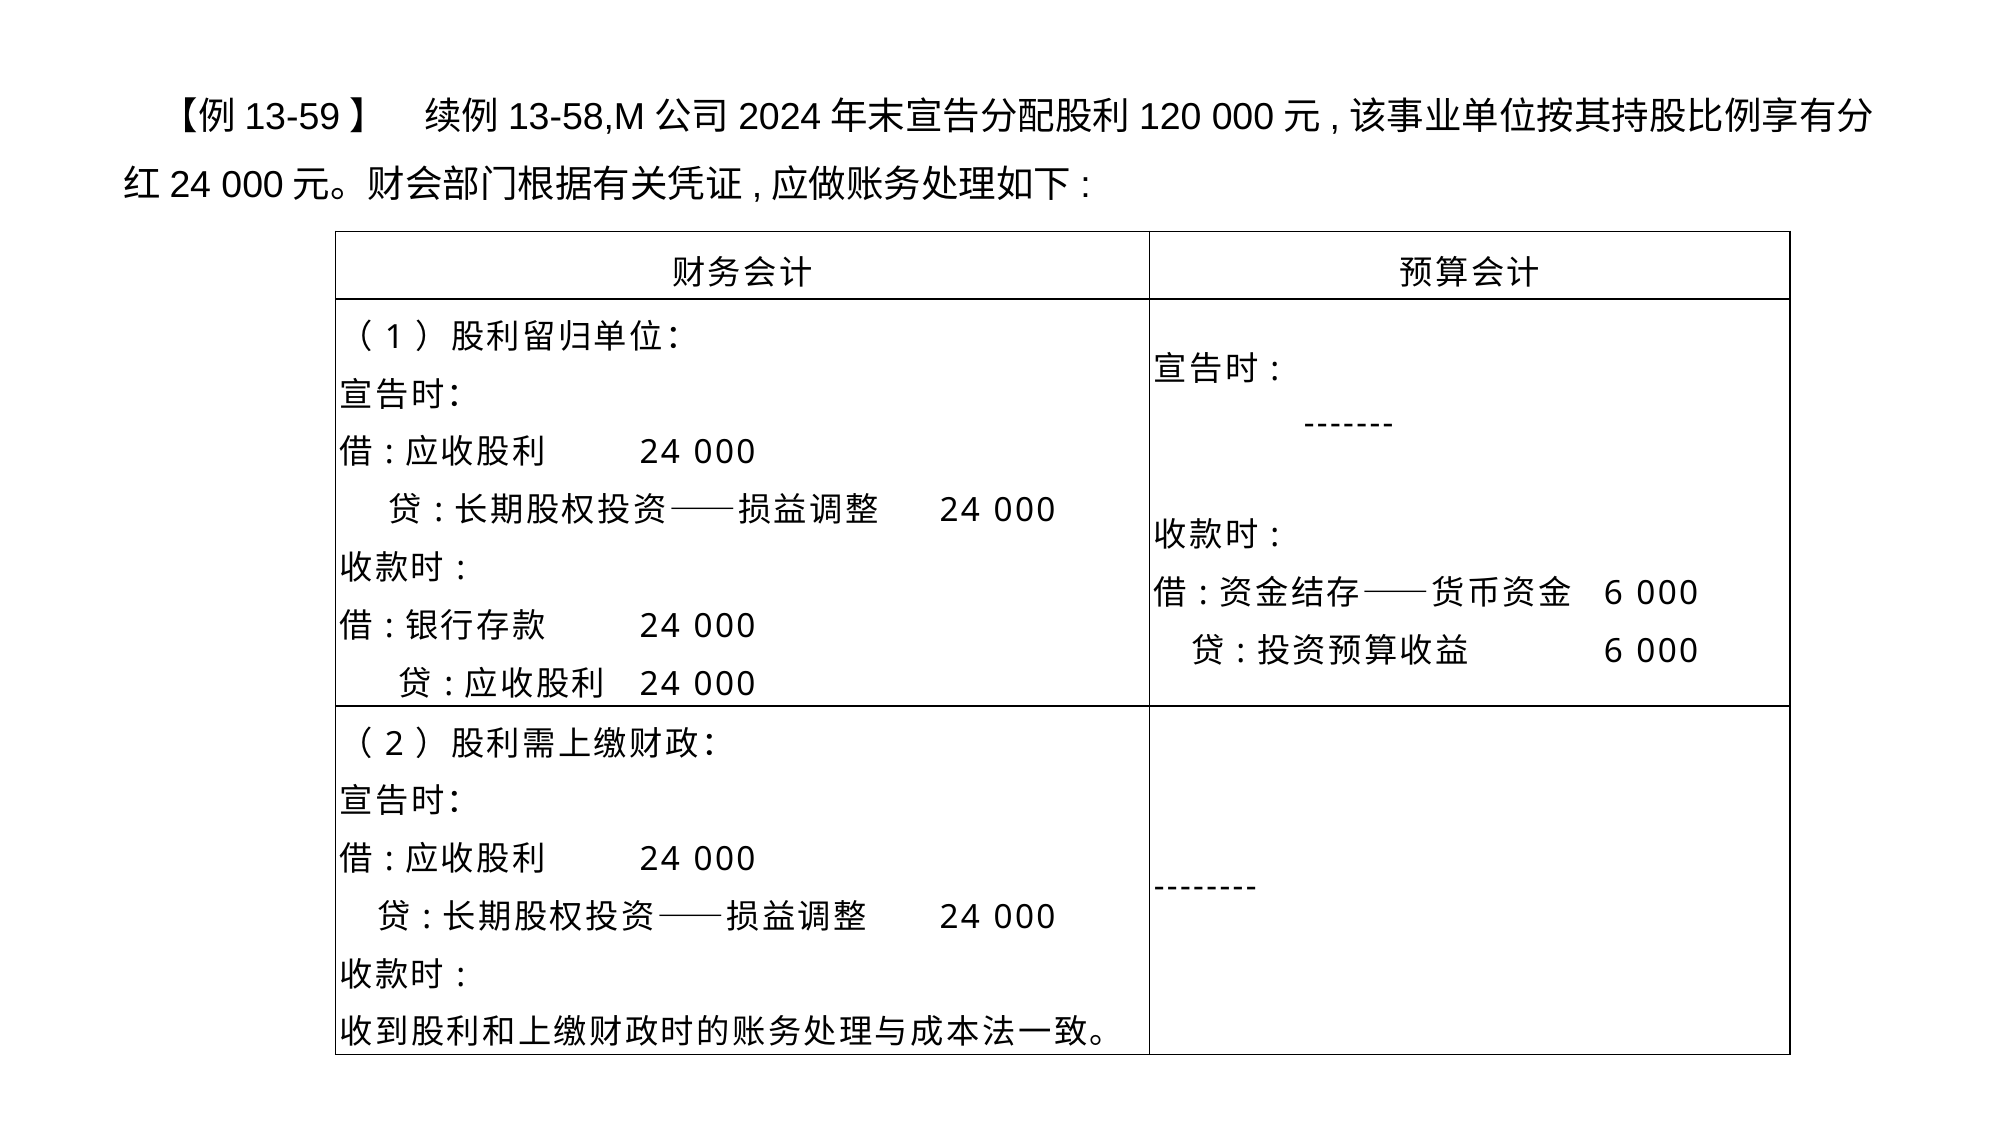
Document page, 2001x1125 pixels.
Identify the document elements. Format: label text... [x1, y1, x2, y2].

table_cell （2）股利需上缴财政： 宣告时： 借:应收股利 24 000 贷:长期股权投资——损益调整 24 000 收款时: 收到股利和上缴财政时的账务处理与成本法一致。 [336, 707, 1149, 1054]
table_cell 宣告时: ------- 收款时: 借:资金结存——货币资金 6 000 贷:投资预算收益 6 000 [1150, 300, 1789, 705]
table_cell （1）股利留归单位： 宣告时： 借:应收股利 24 000 贷:长期股权投资——损益调整 24 000 收款时: 借:银行存款 24 000 贷:应收股利 24 000 [336, 300, 1149, 705]
text_box 【例13-59】 续例13-58,M公司2024年末宣告分配股利120 000元,该事业单位按其持股比例享有分红24 000元。财会部门根据有关凭证,应做账务处理如下: [108, 62, 1914, 274]
table_header 财务会计 [336, 232, 1149, 298]
table_header 预算会计 [1150, 232, 1789, 298]
table_cell -------- [1150, 707, 1789, 1054]
